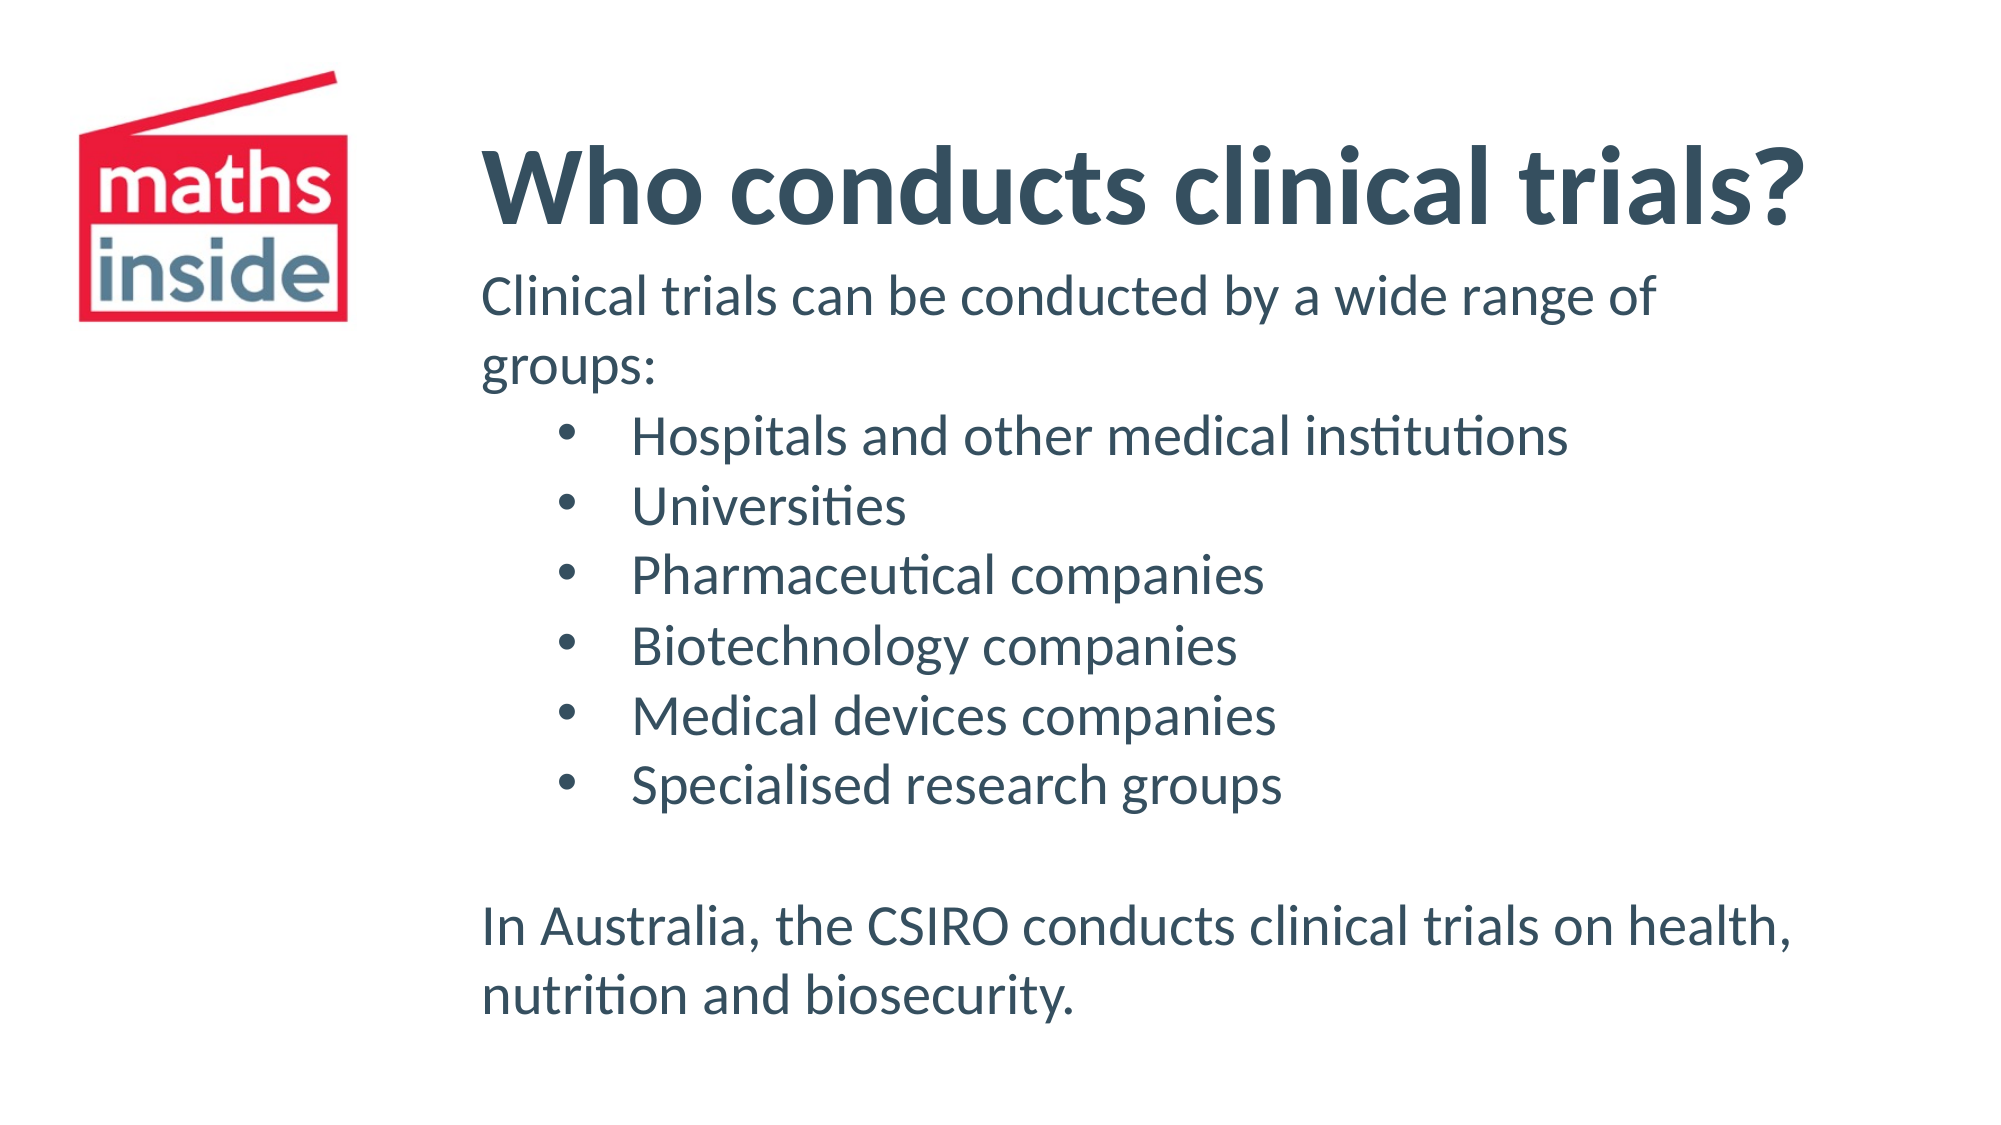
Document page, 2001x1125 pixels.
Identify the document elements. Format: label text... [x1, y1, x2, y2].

text_box Who conducts clinical trials? [475, 106, 1925, 287]
picture [70, 62, 357, 331]
text_box Clinical trials can be conducted by a wide range of groups: Hospitals and other medical institutions Universities Pharmaceutical companies Biotechnology companies Medical devices companies Specialised research groups In Australia, the CSIRO conducts clinical trials on health, nutrition and biosecurity. [475, 250, 1840, 1093]
